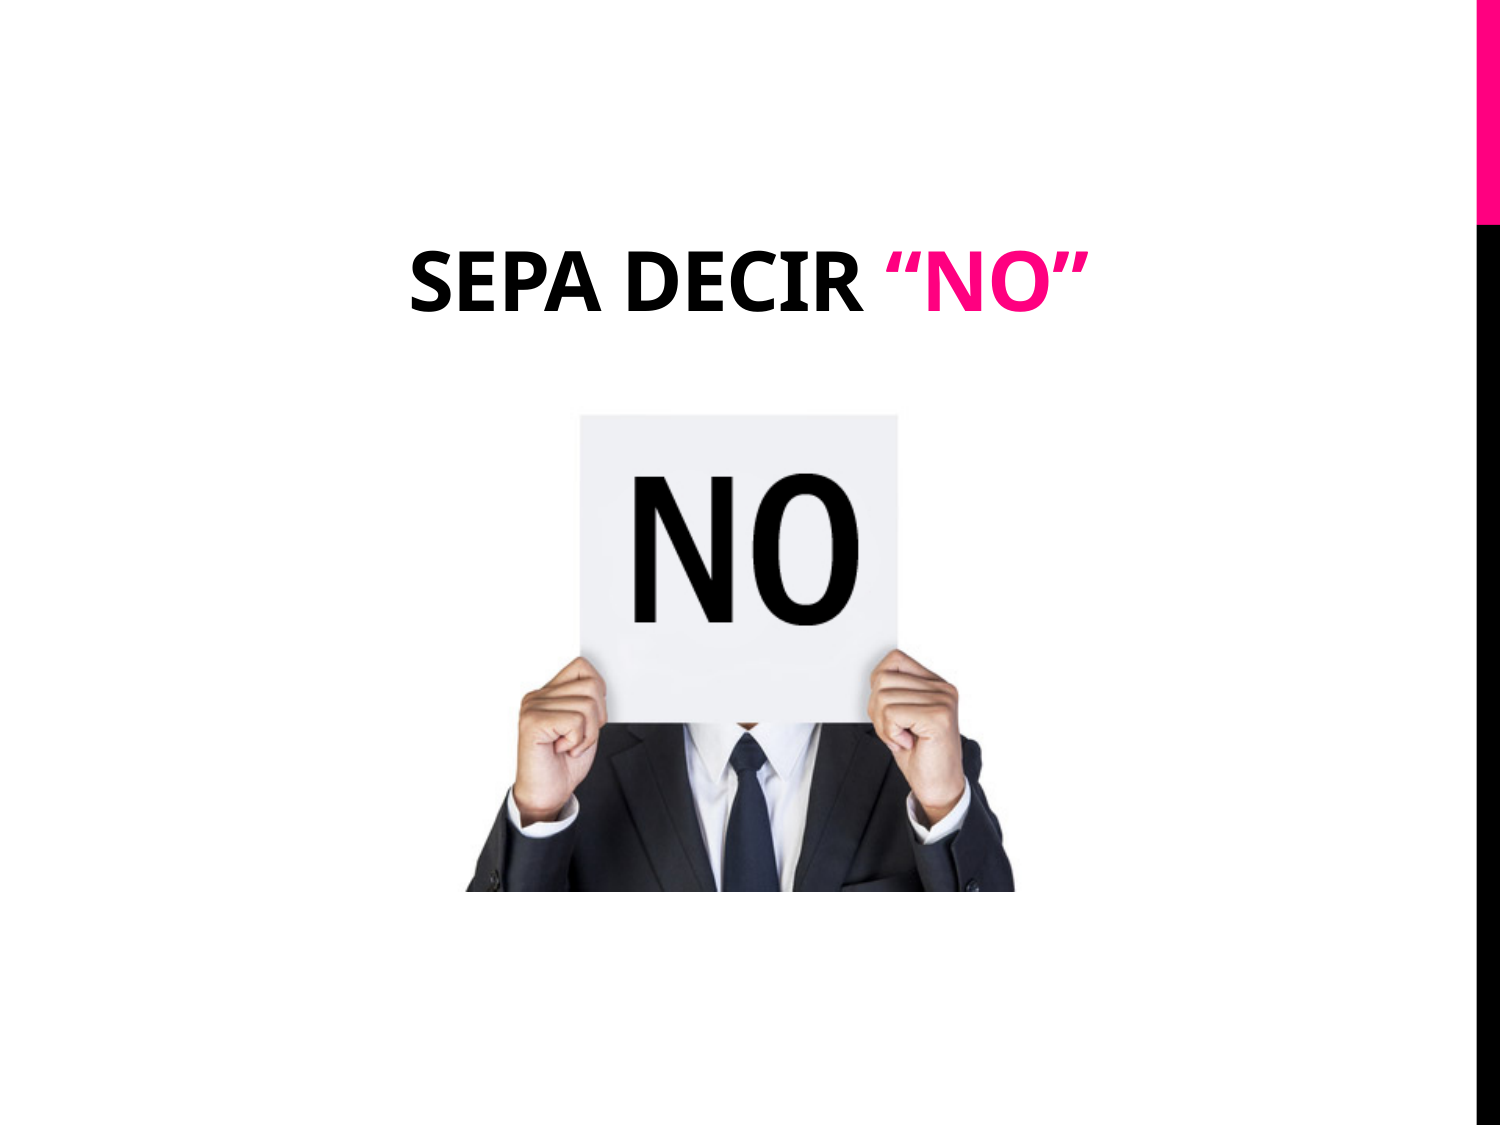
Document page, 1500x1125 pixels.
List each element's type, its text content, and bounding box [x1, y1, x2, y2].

title Sepa decir “no” [102, 117, 1396, 336]
picture [357, 369, 1141, 892]
